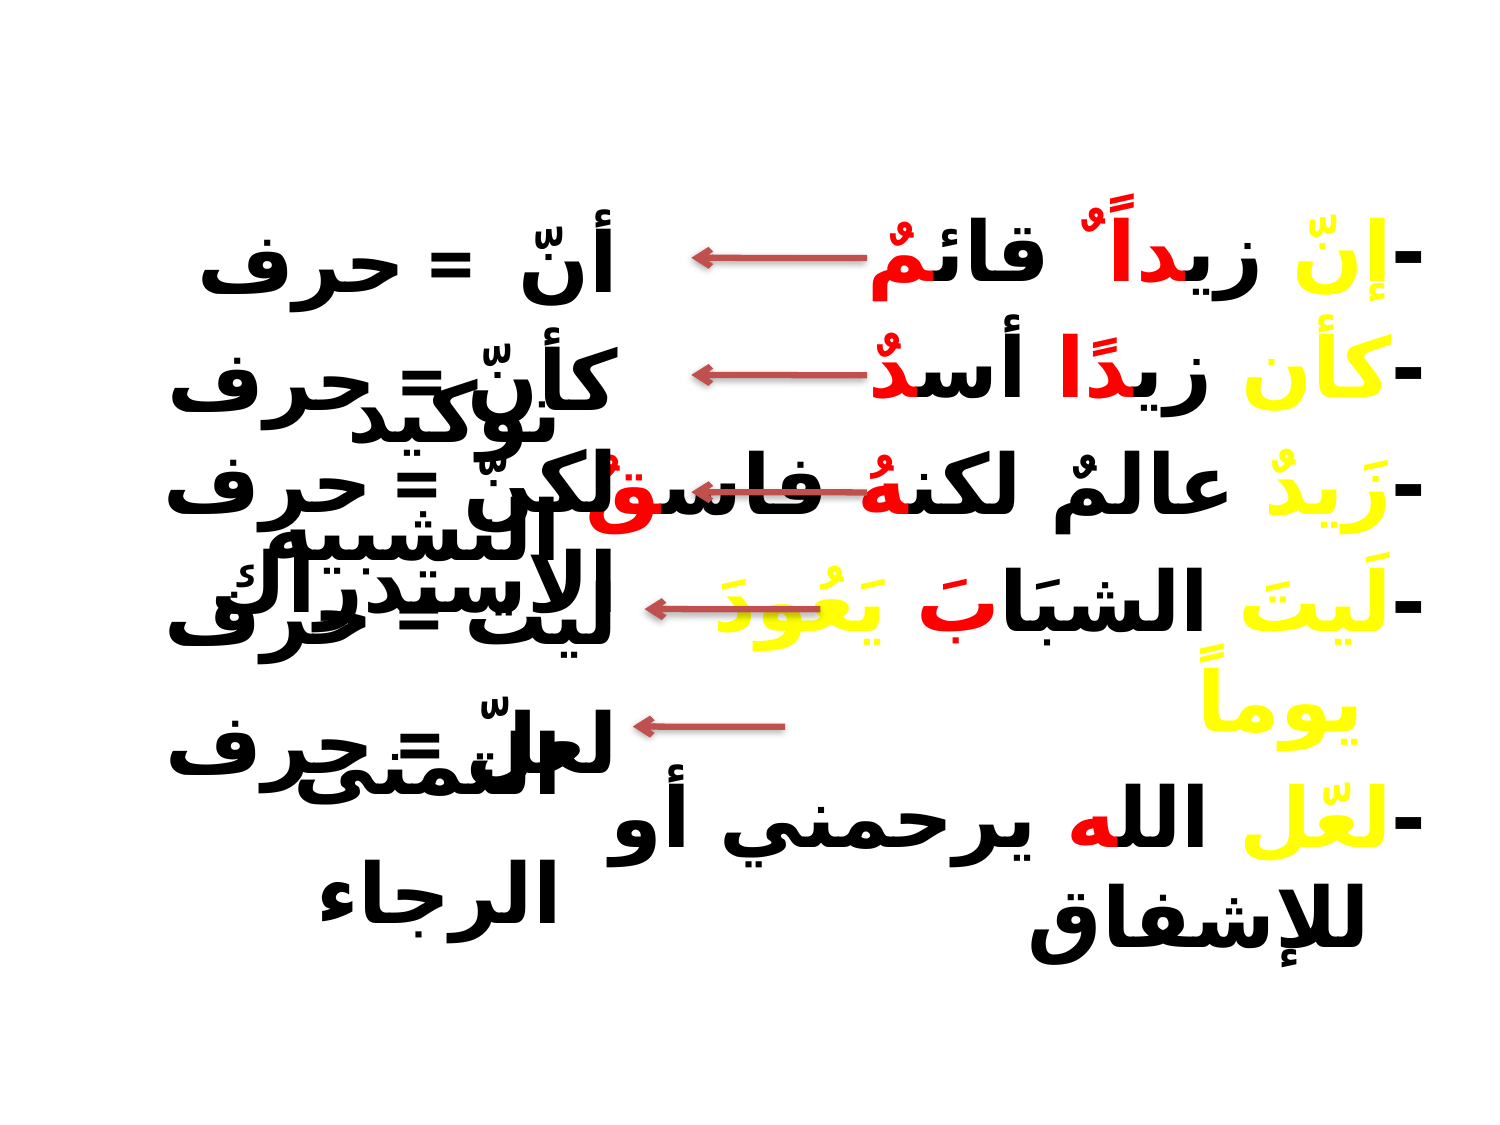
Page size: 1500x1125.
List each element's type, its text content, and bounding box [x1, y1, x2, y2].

list -إنّ زيداً ٌ قائمٌ -كأن زيدًا أسدٌ -زَيدٌ عالمٌ لكنهُ فاسقٌ -لَيتَ الشبَابَ يَعُودَ يوماً -لعّل الله يرحمني أو للإشفاق [515, 140, 1442, 1125]
text_box أنّ = حرف توكيد [46, 152, 633, 269]
text_box لكنّ = حرف الاستدراك [0, 421, 633, 637]
text_box لعلّ = حرف الرجاء [46, 637, 633, 948]
text_box كأنّ = حرف التشبيه [46, 269, 633, 421]
